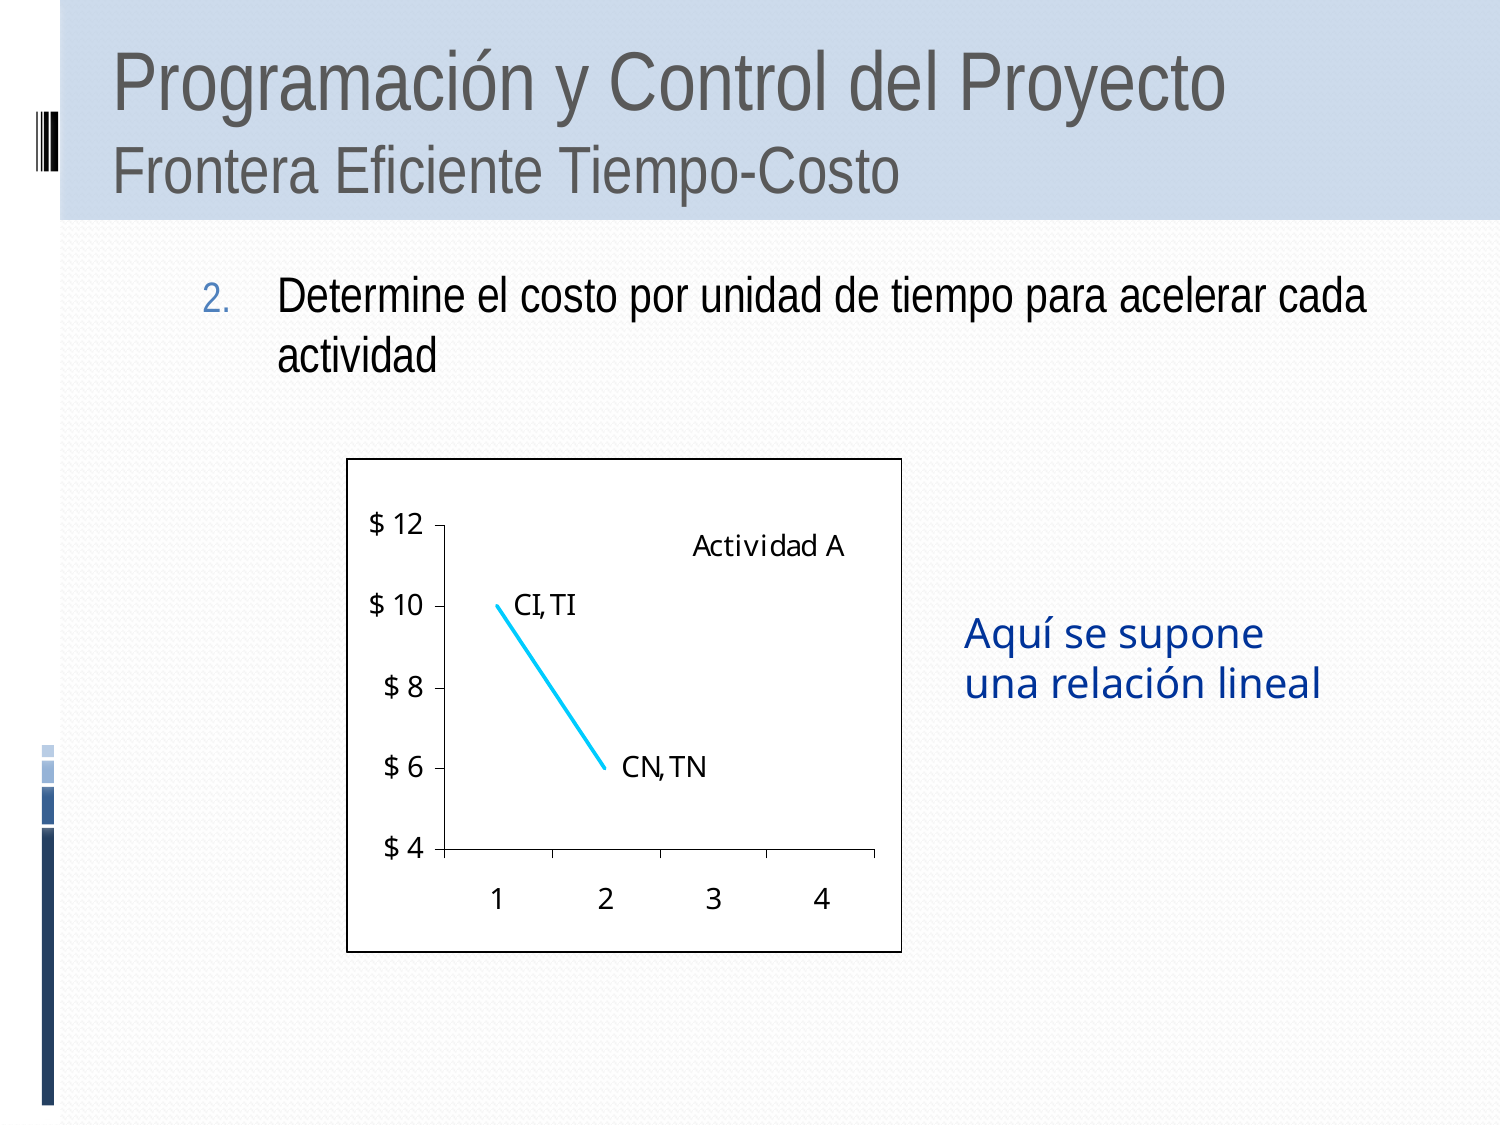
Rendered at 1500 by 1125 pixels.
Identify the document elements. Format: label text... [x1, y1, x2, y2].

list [331, 451, 918, 973]
list Determine el costo por unidad de tiempo para acelerar cada actividad [111, 255, 1436, 1038]
picture [337, 449, 913, 962]
title Programación y Control del Proyecto Frontera Eficiente Tiempo-Costo [111, 18, 1436, 207]
text_box Aquí se supone una relación lineal [950, 599, 1363, 715]
